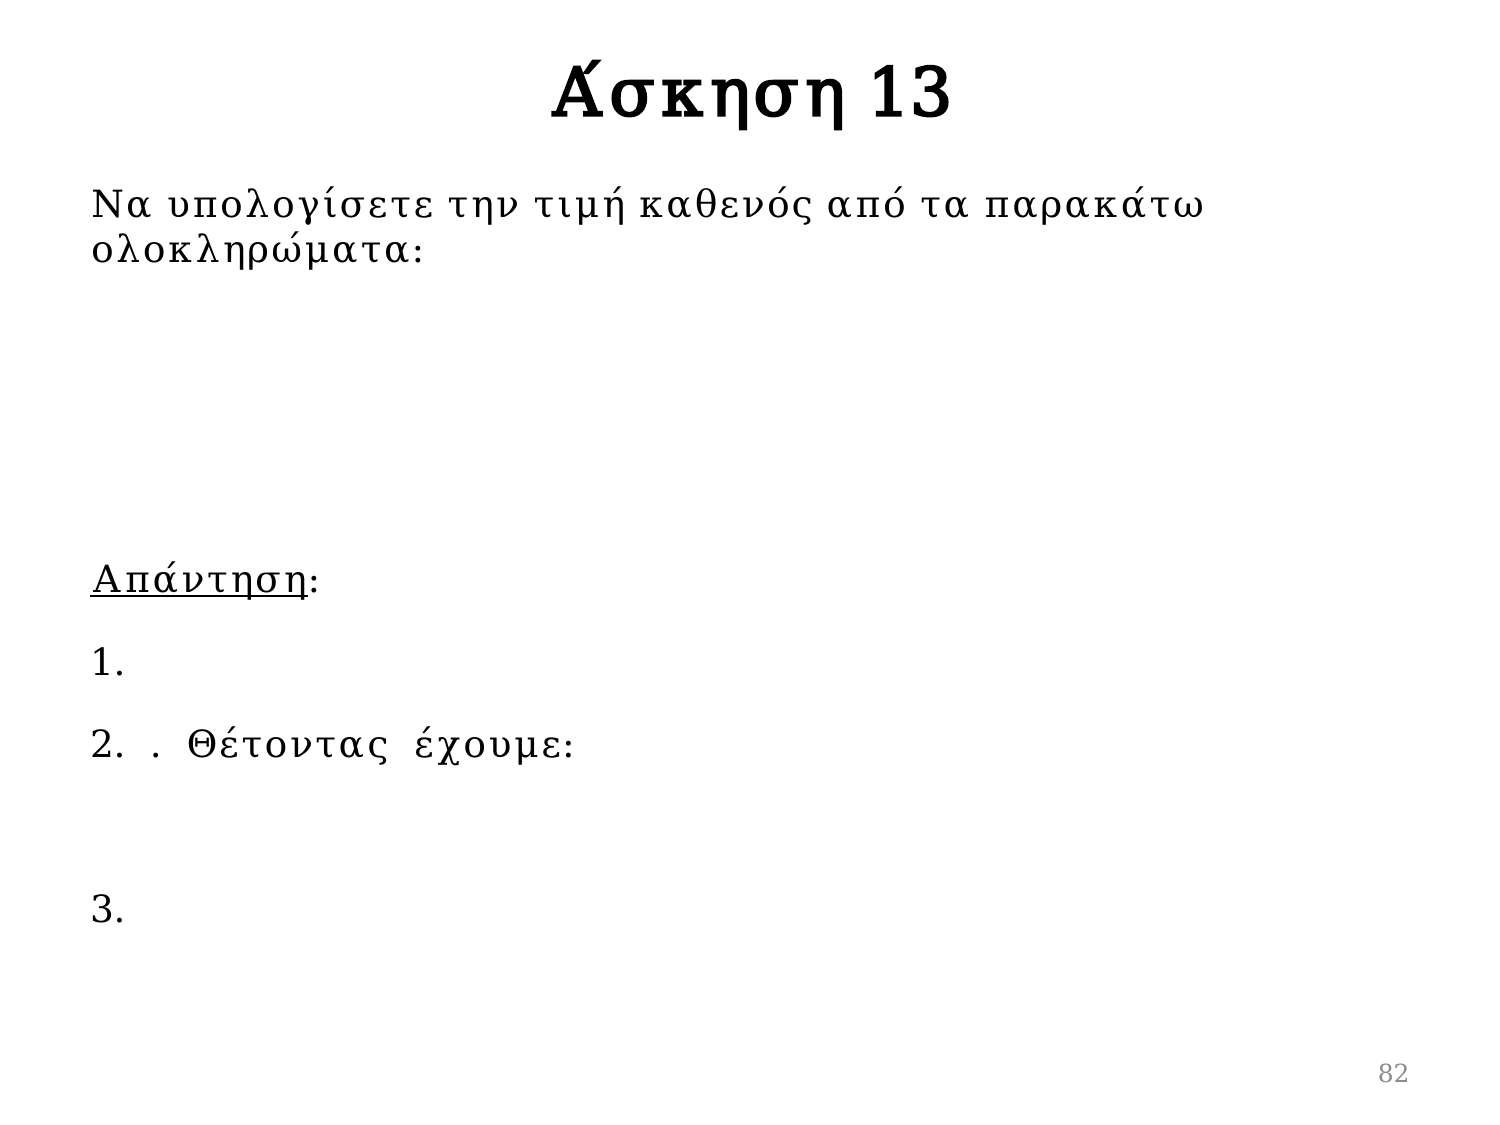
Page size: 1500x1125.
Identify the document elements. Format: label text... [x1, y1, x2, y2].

slide_number 82 [1222, 1042, 1425, 1103]
title Άσκηση 13 [75, 19, 1425, 159]
